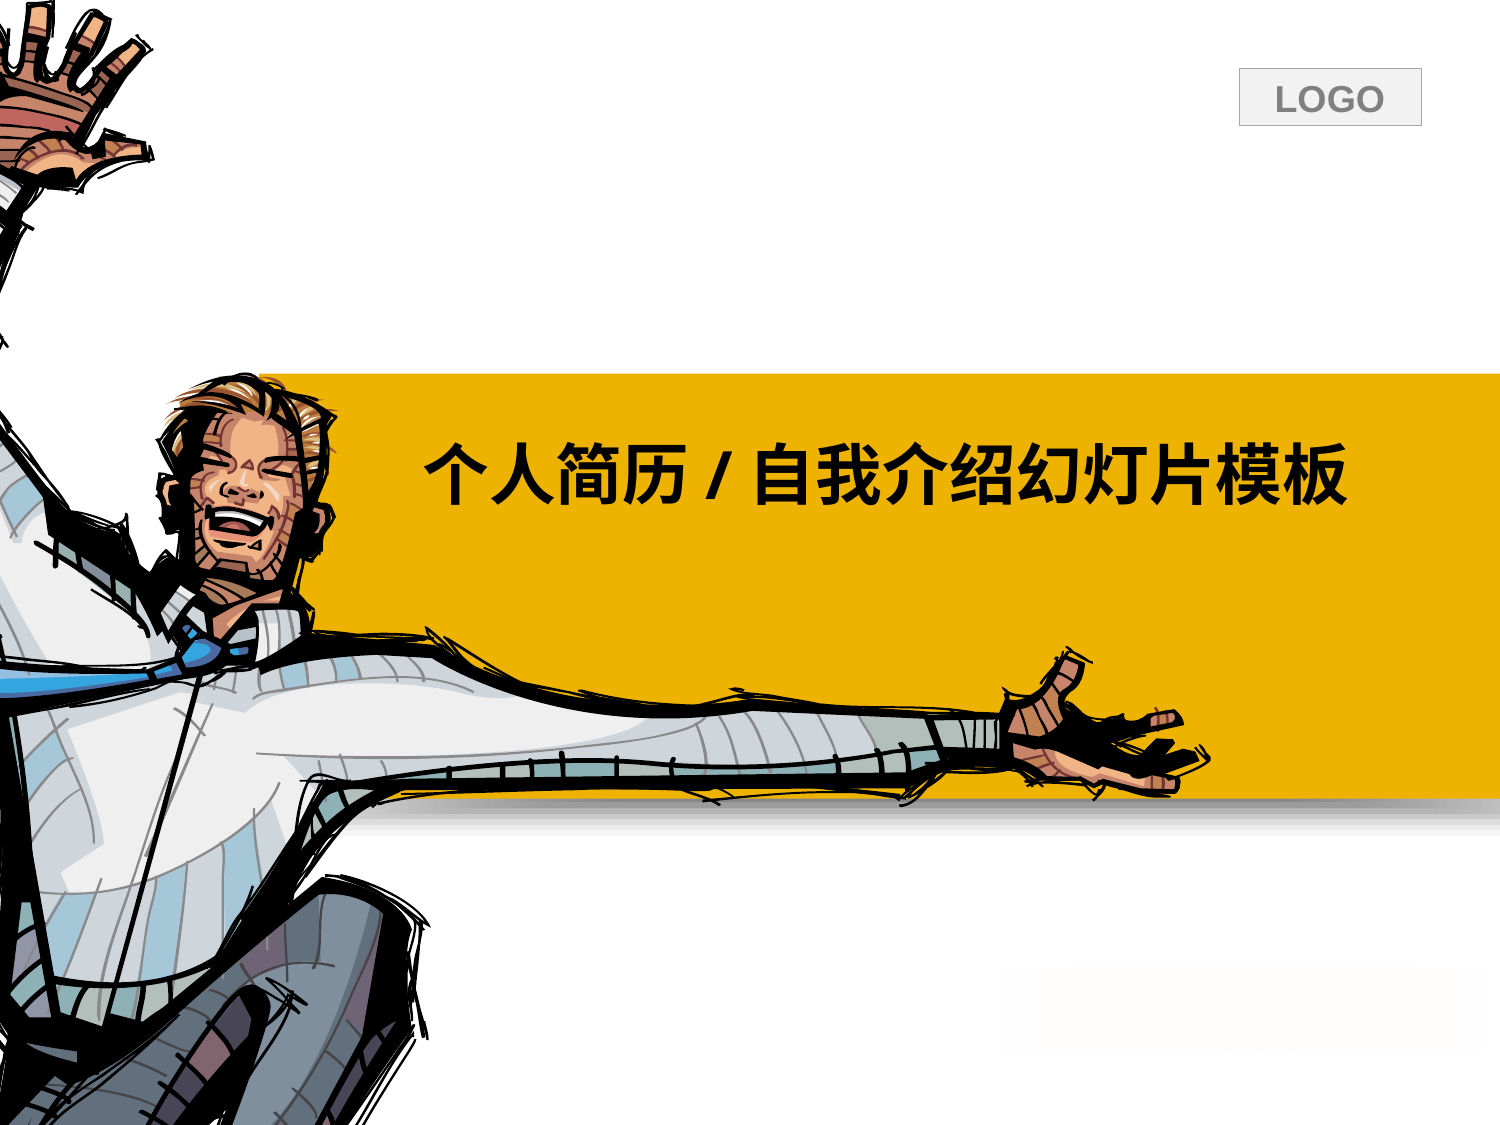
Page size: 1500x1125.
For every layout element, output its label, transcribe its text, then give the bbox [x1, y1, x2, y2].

picture [339, 799, 1500, 836]
title 个人简历/自我介绍幻灯片模板 [407, 408, 1400, 537]
